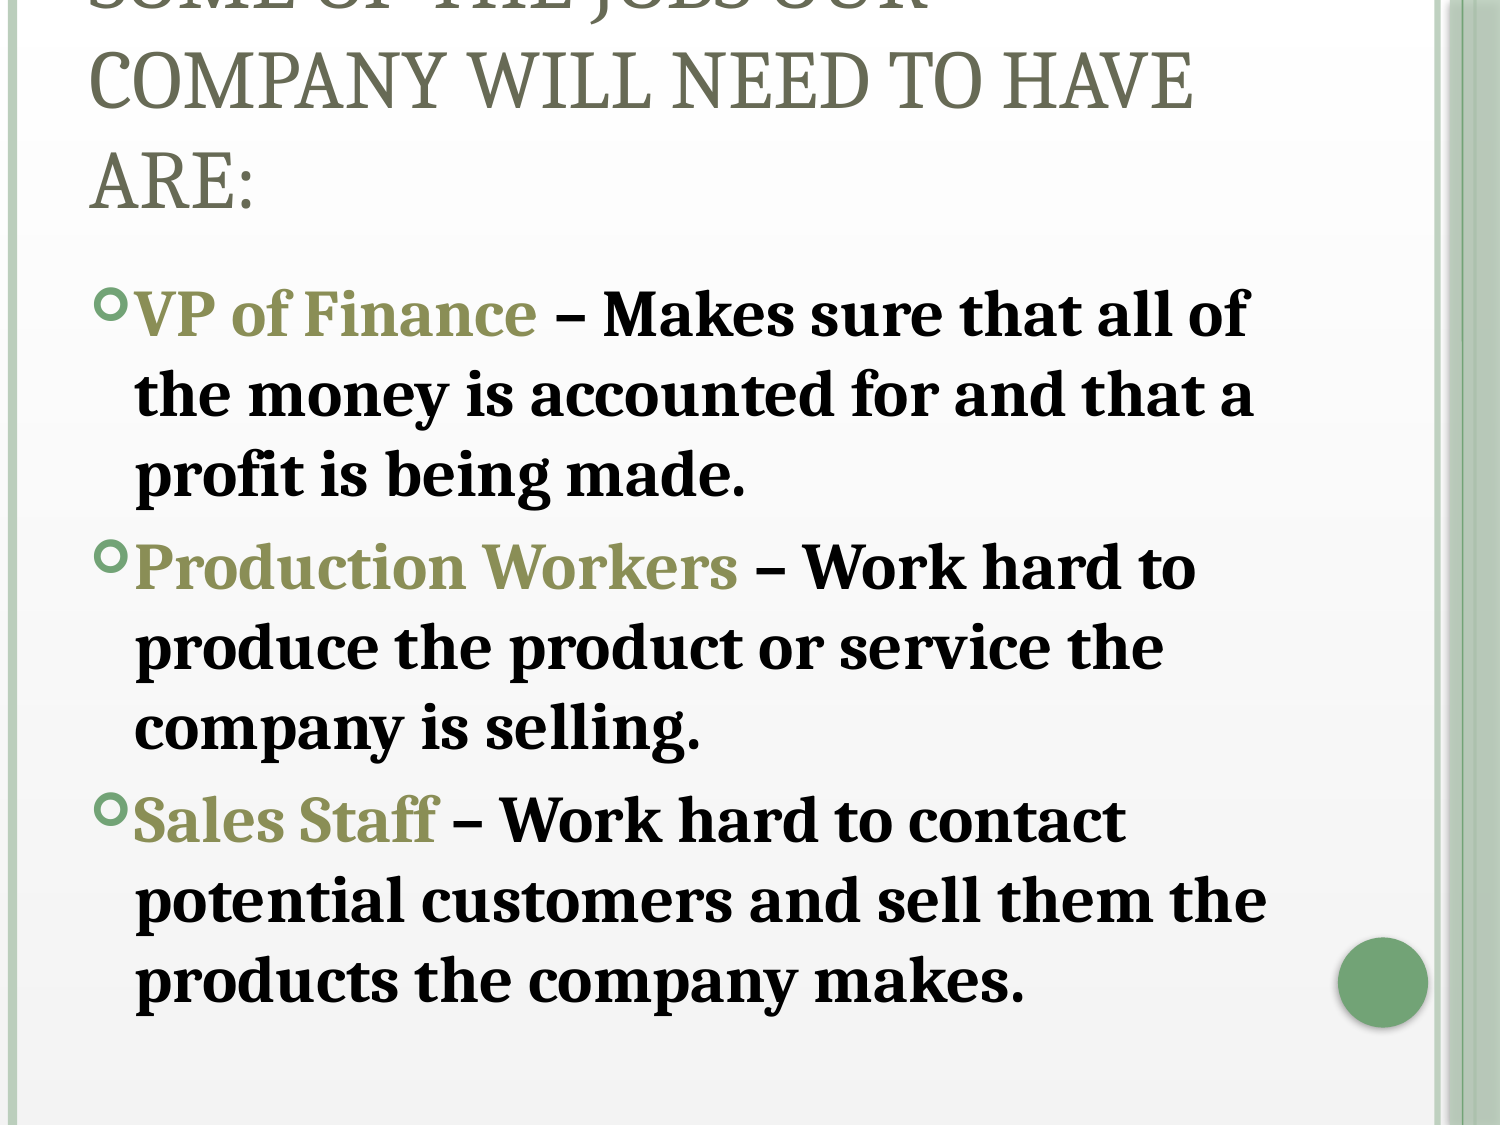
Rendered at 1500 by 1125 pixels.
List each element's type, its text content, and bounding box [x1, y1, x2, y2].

title Some of the jobs our company will need to have are: [75, 45, 1300, 233]
list VP of Finance – Makes sure that all of the money is accounted for and that a profit is being made. Production Workers – Work hard to produce the product or service the company is selling. Sales Staff – Work hard to contact potential customers and sell them the products the company makes. [74, 262, 1301, 1063]
